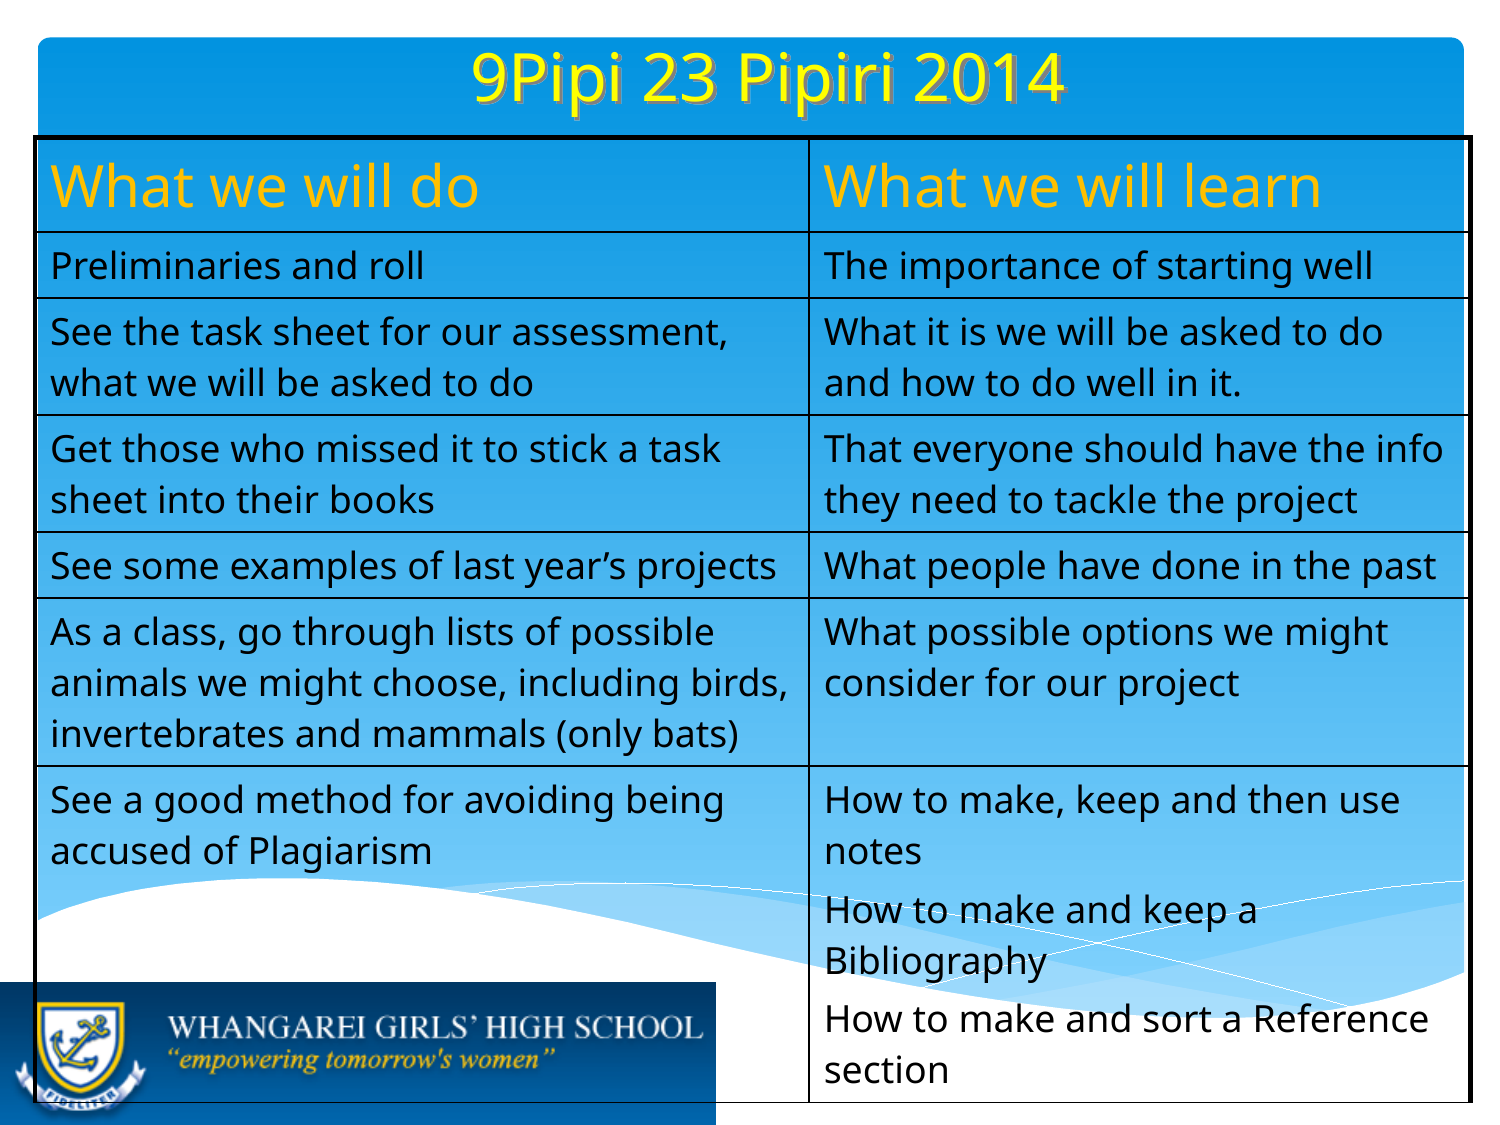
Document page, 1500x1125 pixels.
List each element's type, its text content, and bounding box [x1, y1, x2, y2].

table_cell What people have done in the past [810, 533, 1468, 597]
table_cell Get those who missed it to stick a task sheet into their books [37, 416, 808, 531]
table_cell What possible options we might consider for our project [810, 599, 1468, 765]
table_header What we will do [37, 140, 808, 231]
table_cell See some examples of last year’s projects [37, 533, 808, 597]
picture [0, 982, 716, 1125]
table_cell See the task sheet for our assessment, what we will be asked to do [37, 299, 808, 414]
table_header What we will learn [810, 140, 1468, 231]
table_cell The importance of starting well [810, 233, 1468, 297]
table_cell Preliminaries and roll [37, 233, 808, 297]
table_cell That everyone should have the info they need to tackle the project [810, 416, 1468, 531]
text_box 9Pipi 23 Pipiri 2014 [162, 24, 1375, 125]
table_cell What it is we will be asked to do and how to do well in it. [810, 299, 1468, 414]
table_cell As a class, go through lists of possible animals we might choose, including birds, invertebrates and mammals (only bats) [37, 599, 808, 765]
table_cell See a good method for avoiding being accused of Plagiarism [37, 767, 808, 1102]
table_cell How to make, keep and then use notes How to make and keep a Bibliography How to make and sort a Reference section [810, 767, 1468, 1102]
